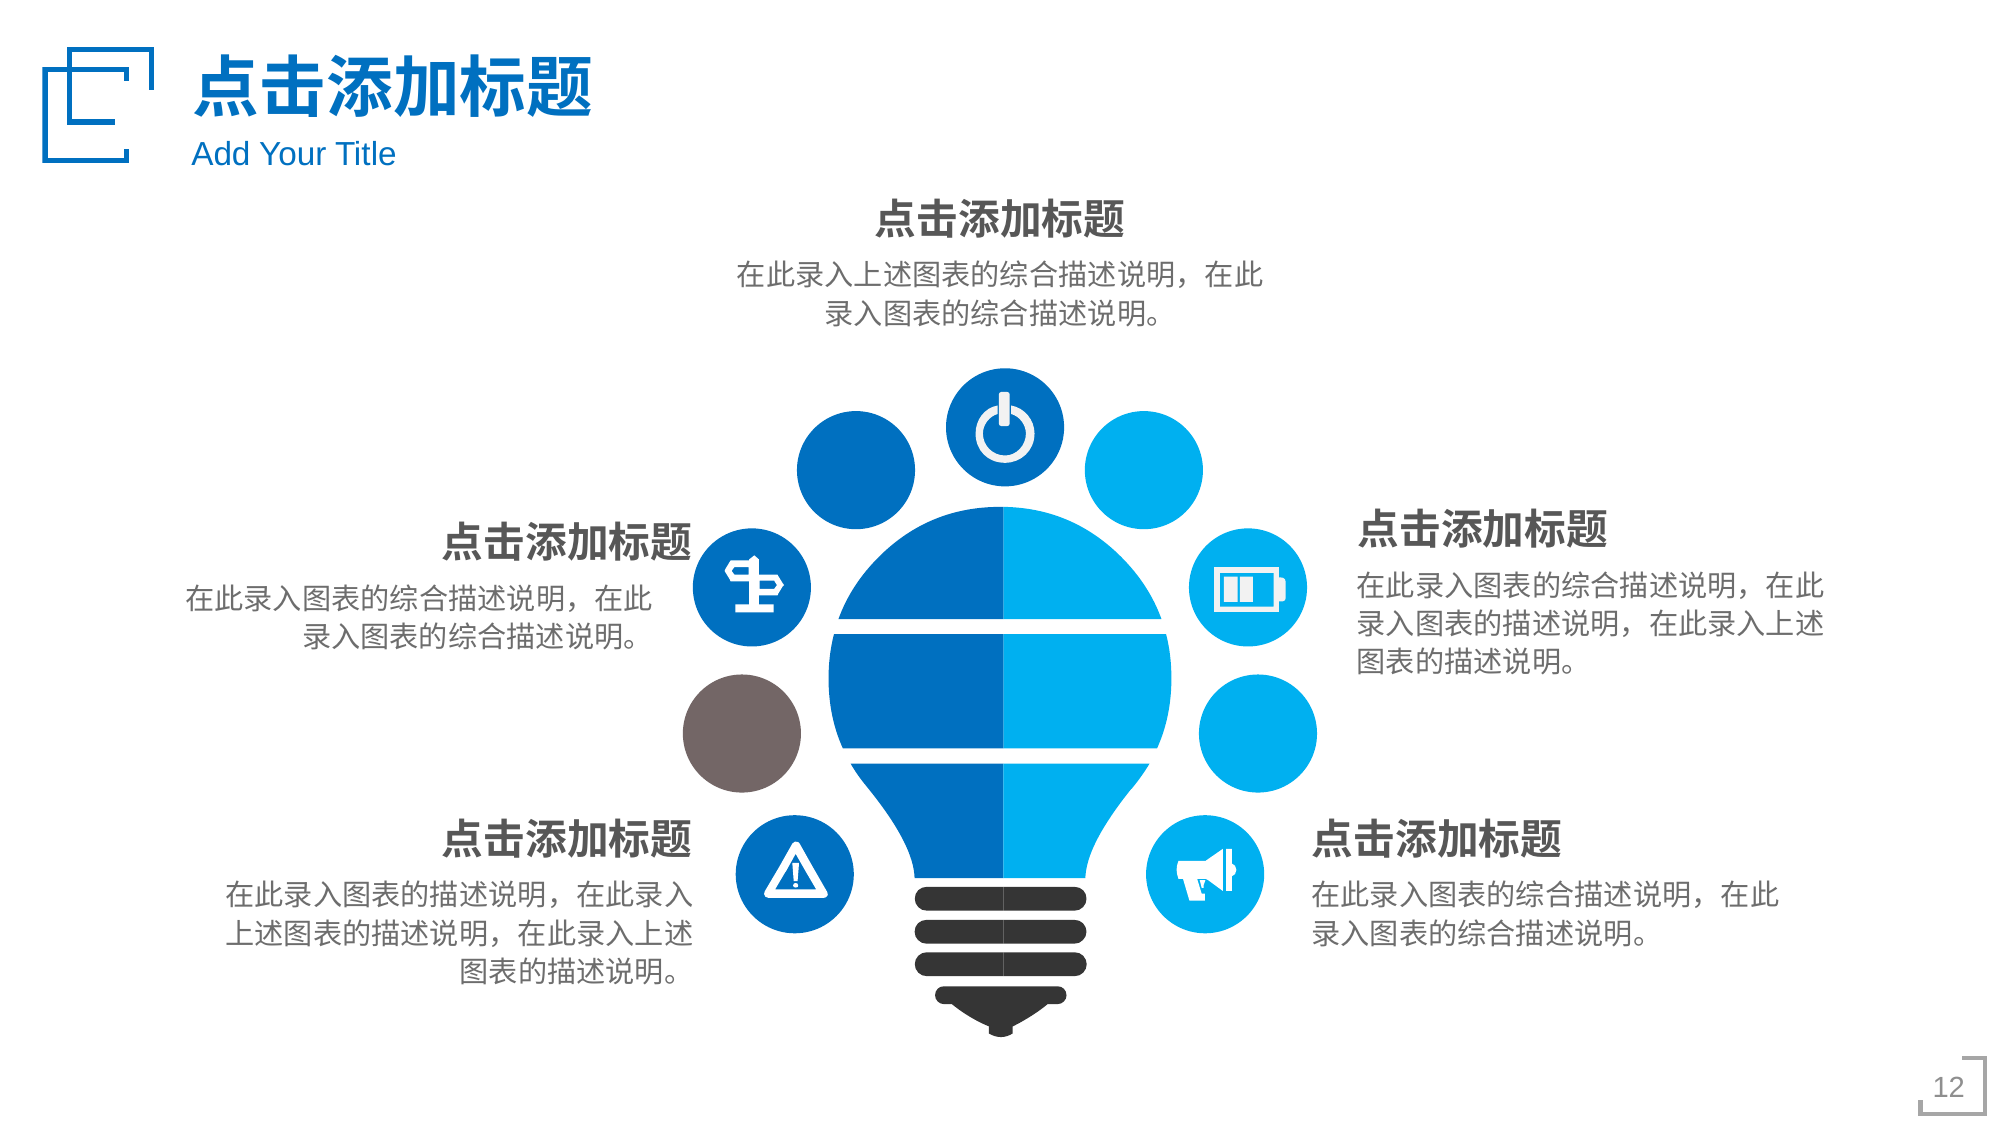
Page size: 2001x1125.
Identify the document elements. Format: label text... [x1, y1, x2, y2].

text_box 在此录入图表的综合描述说明，在此录入图表的综合描述说明。 [155, 568, 669, 661]
text_box [795, 410, 917, 524]
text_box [828, 506, 1172, 1038]
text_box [1188, 528, 1308, 647]
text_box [945, 368, 1065, 487]
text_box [735, 815, 854, 934]
text_box 点击添加标题 [1296, 805, 1578, 865]
text_box [1083, 410, 1204, 524]
text_box [1197, 673, 1319, 794]
text_box 在此录入图表的综合描述说明，在此录入图表的综合描述说明。 [1296, 865, 1800, 958]
text_box 在此录入上述图表的综合描述说明，在此录入图表的综合描述说明。 [721, 245, 1279, 338]
text_box 在此录入图表的综合描述说明，在此录入图表的描述说明，在此录入上述图表的描述说明。 [1341, 555, 1841, 687]
text_box 点击添加标题 [426, 508, 708, 574]
text_box 点击添加标题 [426, 805, 708, 865]
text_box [1146, 815, 1265, 934]
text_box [692, 528, 811, 647]
text_box [681, 673, 802, 794]
text_box 点击添加标题 [859, 185, 1141, 245]
text_box Add Your Title [176, 124, 555, 180]
text_box 在此录入图表的描述说明，在此录入上述图表的描述说明，在此录入上述图表的描述说明。 [209, 865, 709, 997]
text_box 点击添加标题 [177, 36, 609, 132]
text_box 点击添加标题 [1342, 495, 1624, 555]
